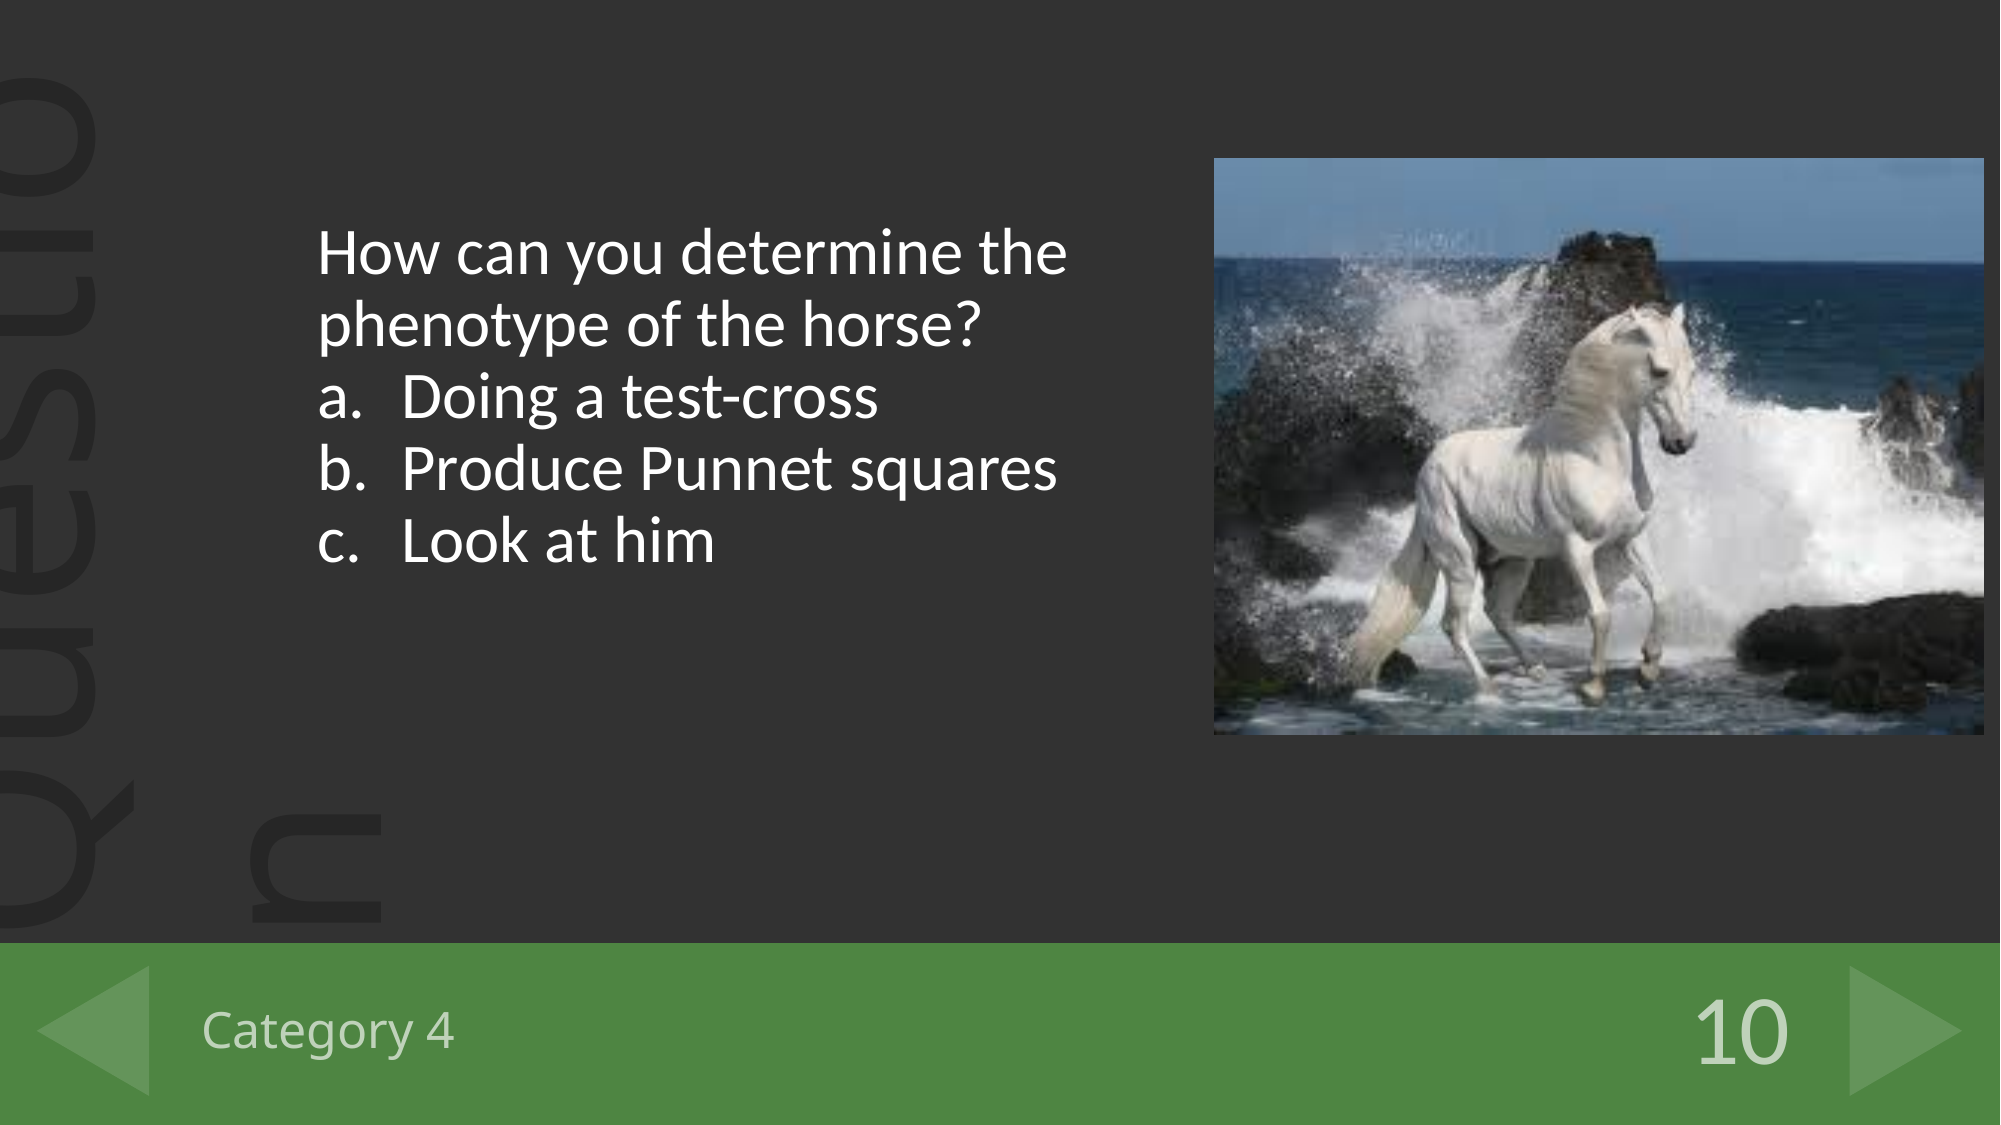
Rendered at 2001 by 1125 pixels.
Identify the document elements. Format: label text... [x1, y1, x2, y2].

picture [1214, 158, 1984, 735]
list 10 [1494, 967, 1806, 1097]
title Category 4 [185, 967, 1494, 1097]
list How can you determine the phenotype of the horse? Doing a test-cross Produce Punnet squares Look at him [302, 158, 1097, 636]
